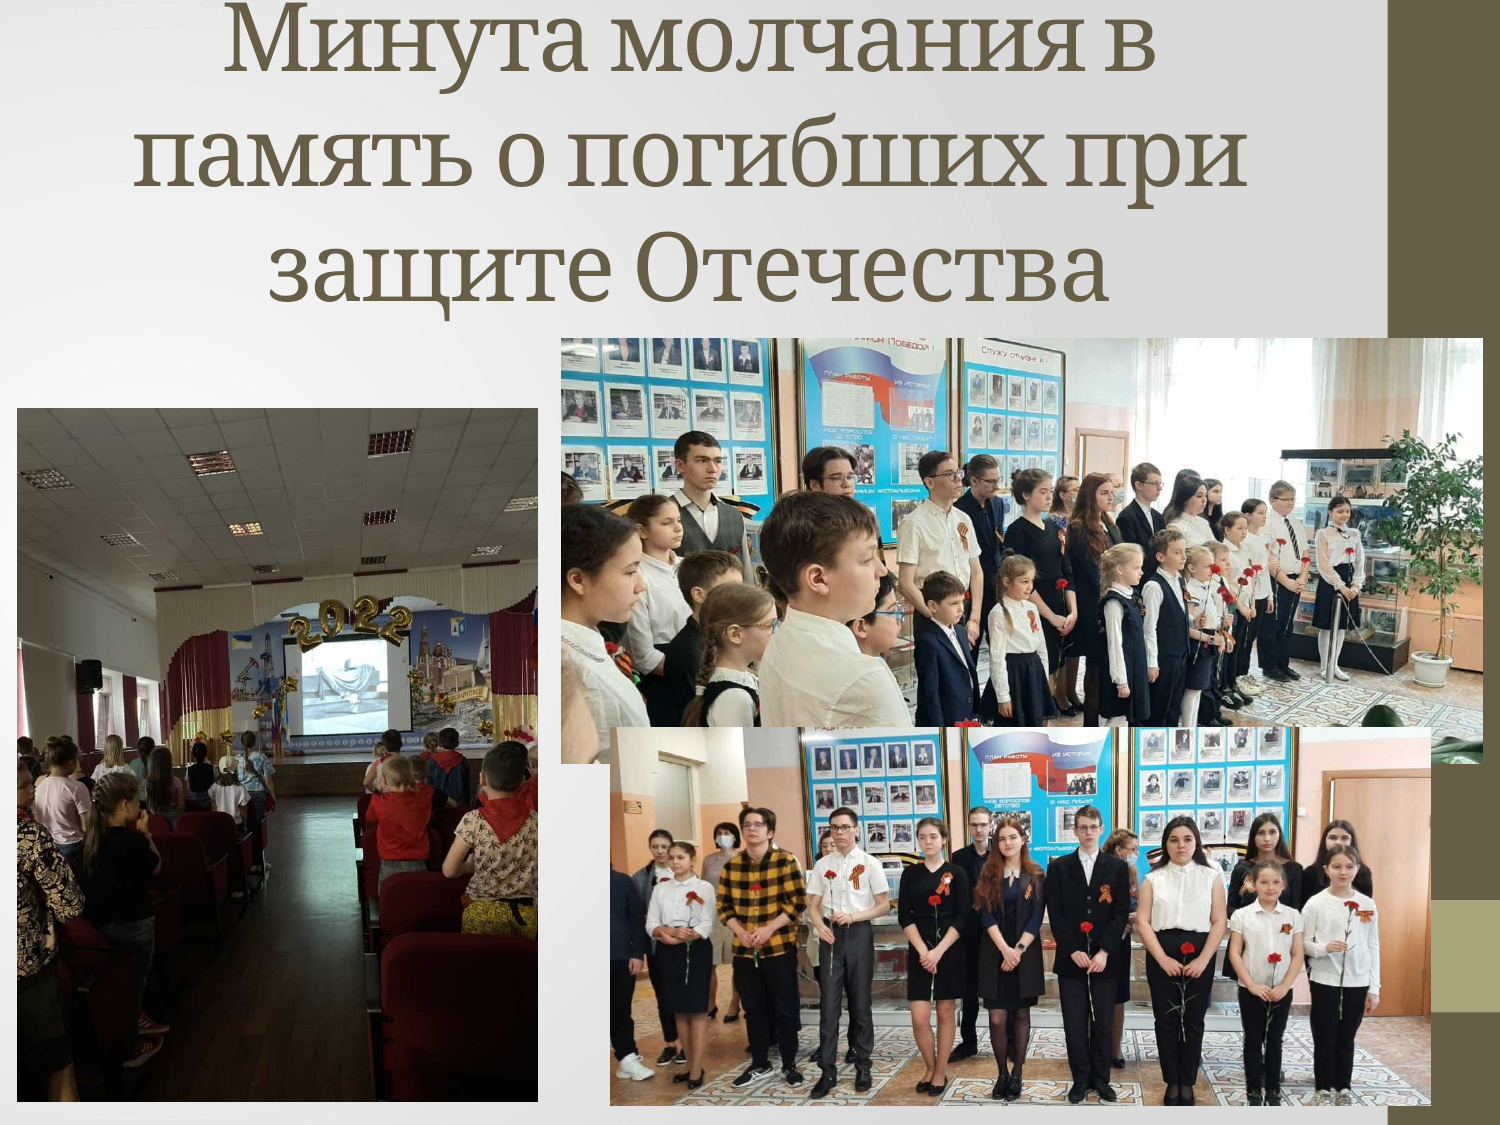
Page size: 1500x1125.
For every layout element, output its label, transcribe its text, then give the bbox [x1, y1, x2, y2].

title Минута молчания в память о погибших при защите Отечества [64, 54, 1315, 243]
picture [560, 337, 1484, 1107]
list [17, 408, 538, 1103]
